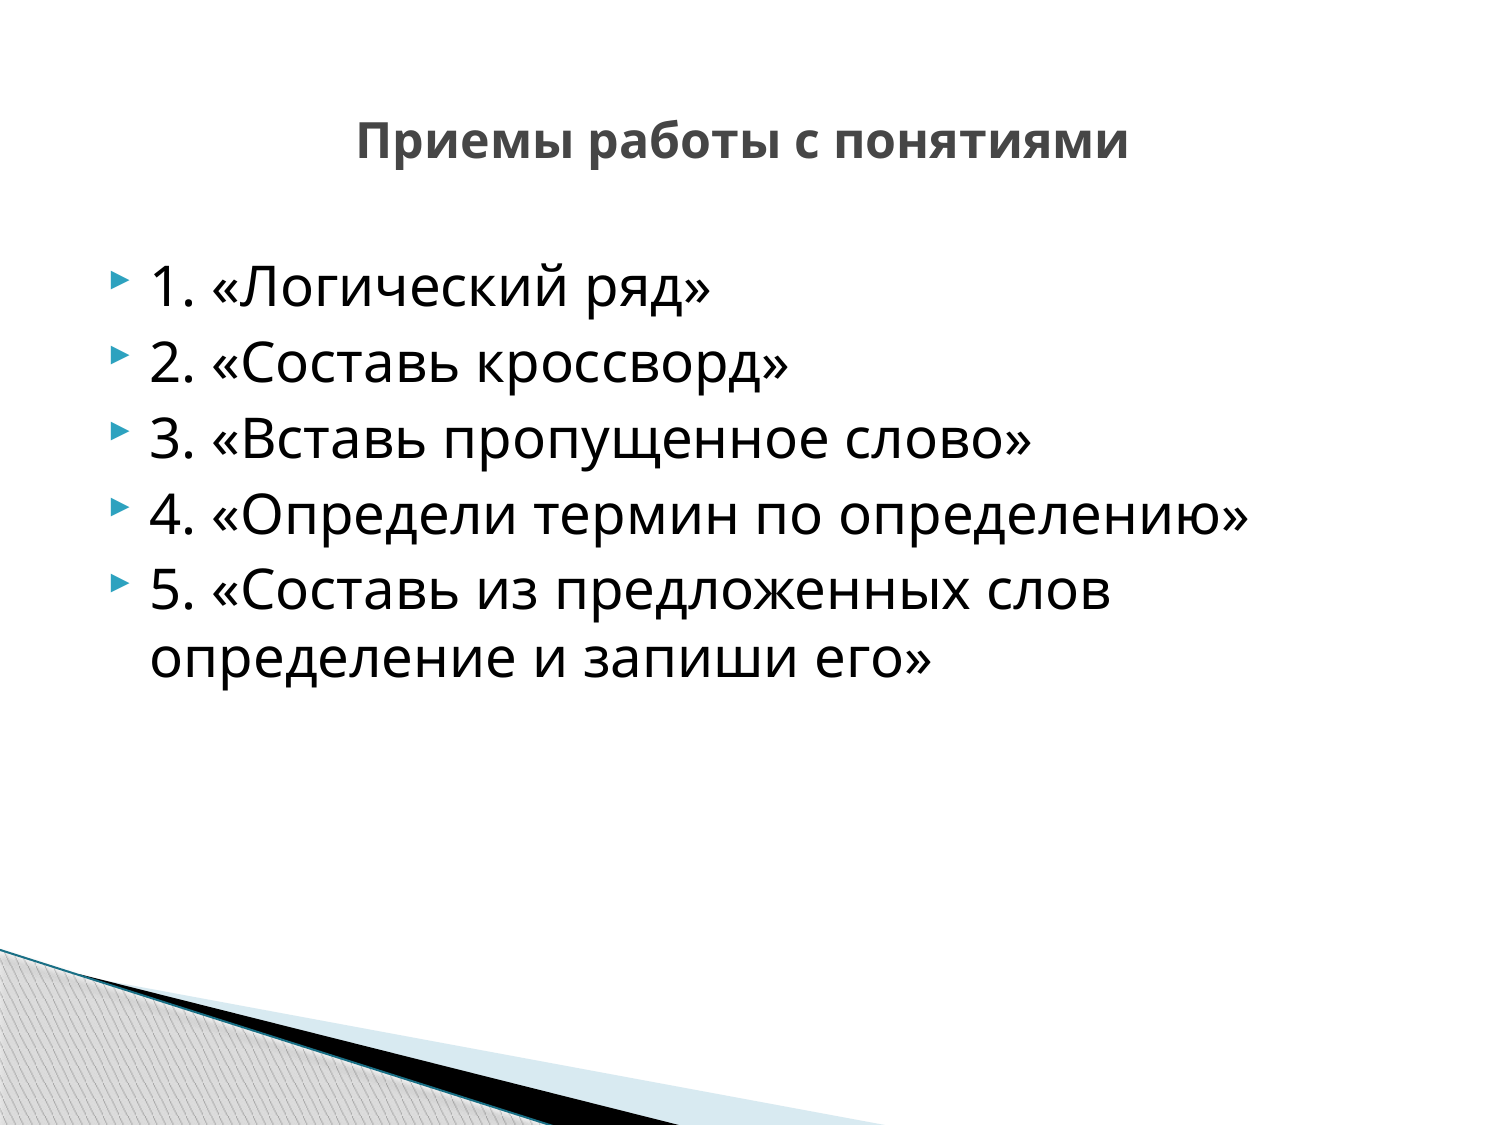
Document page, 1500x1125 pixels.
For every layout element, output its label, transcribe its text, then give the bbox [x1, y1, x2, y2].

list 1. «Логический ряд» 2. «Составь кроссворд» 3. «Вставь пропущенное слово» 4. «Определи термин по определению» 5. «Составь из предложенных слов определение и запиши его» [75, 243, 1425, 986]
title Приемы работы с понятиями [75, 45, 1425, 233]
